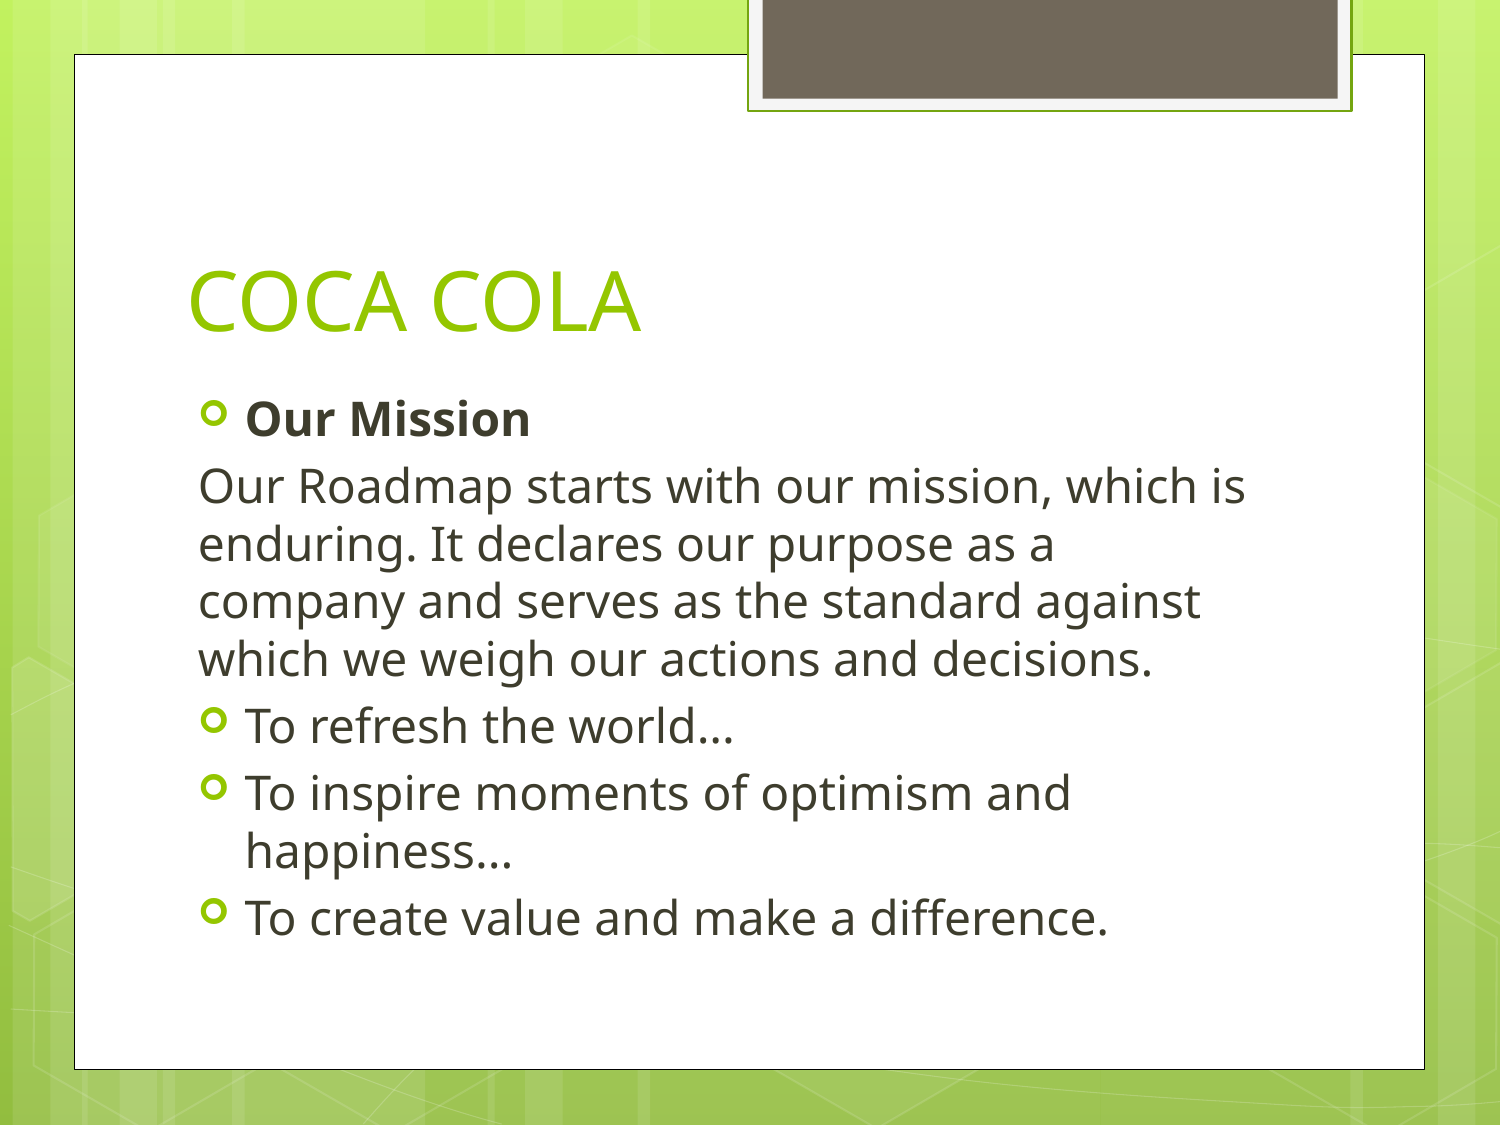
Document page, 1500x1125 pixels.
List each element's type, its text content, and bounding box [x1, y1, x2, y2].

list Our Mission Our Roadmap starts with our mission, which is enduring. It declares our purpose as a company and serves as the standard against which we weigh our actions and decisions. To refresh the world... To inspire moments of optimism and happiness... To create value and make a difference. [171, 381, 1283, 957]
title COCA COLA [171, 168, 1324, 357]
